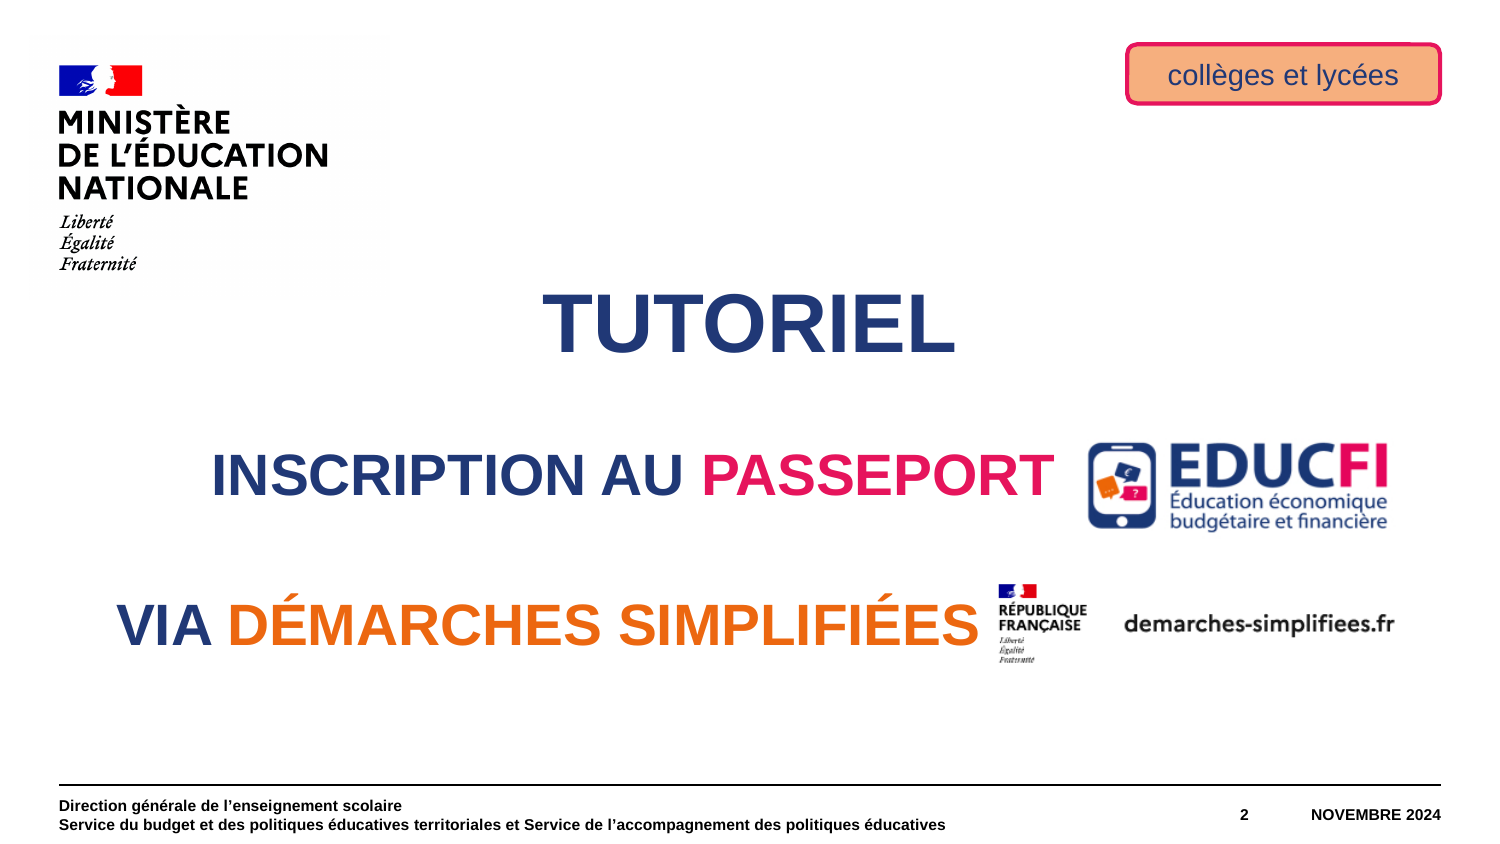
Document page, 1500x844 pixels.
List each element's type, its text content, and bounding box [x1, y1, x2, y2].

slide_number NOVEMBRE 2024 [1249, 784, 1441, 844]
list Tutoriel Inscription au passeport educfi Via démarches simplifiées XXXXXXXXXX [59, 280, 1441, 726]
picture [1068, 420, 1406, 553]
text_box collèges et lycées [1125, 42, 1443, 106]
footer Direction générale de l’enseignement scolaire Service du budget et des politiques éducatives territoriales et Service de l’accompagnement des politiques éducatives [59, 784, 1027, 844]
picture [29, 35, 390, 300]
picture [992, 575, 1405, 672]
slide_number 2 [1027, 784, 1249, 844]
